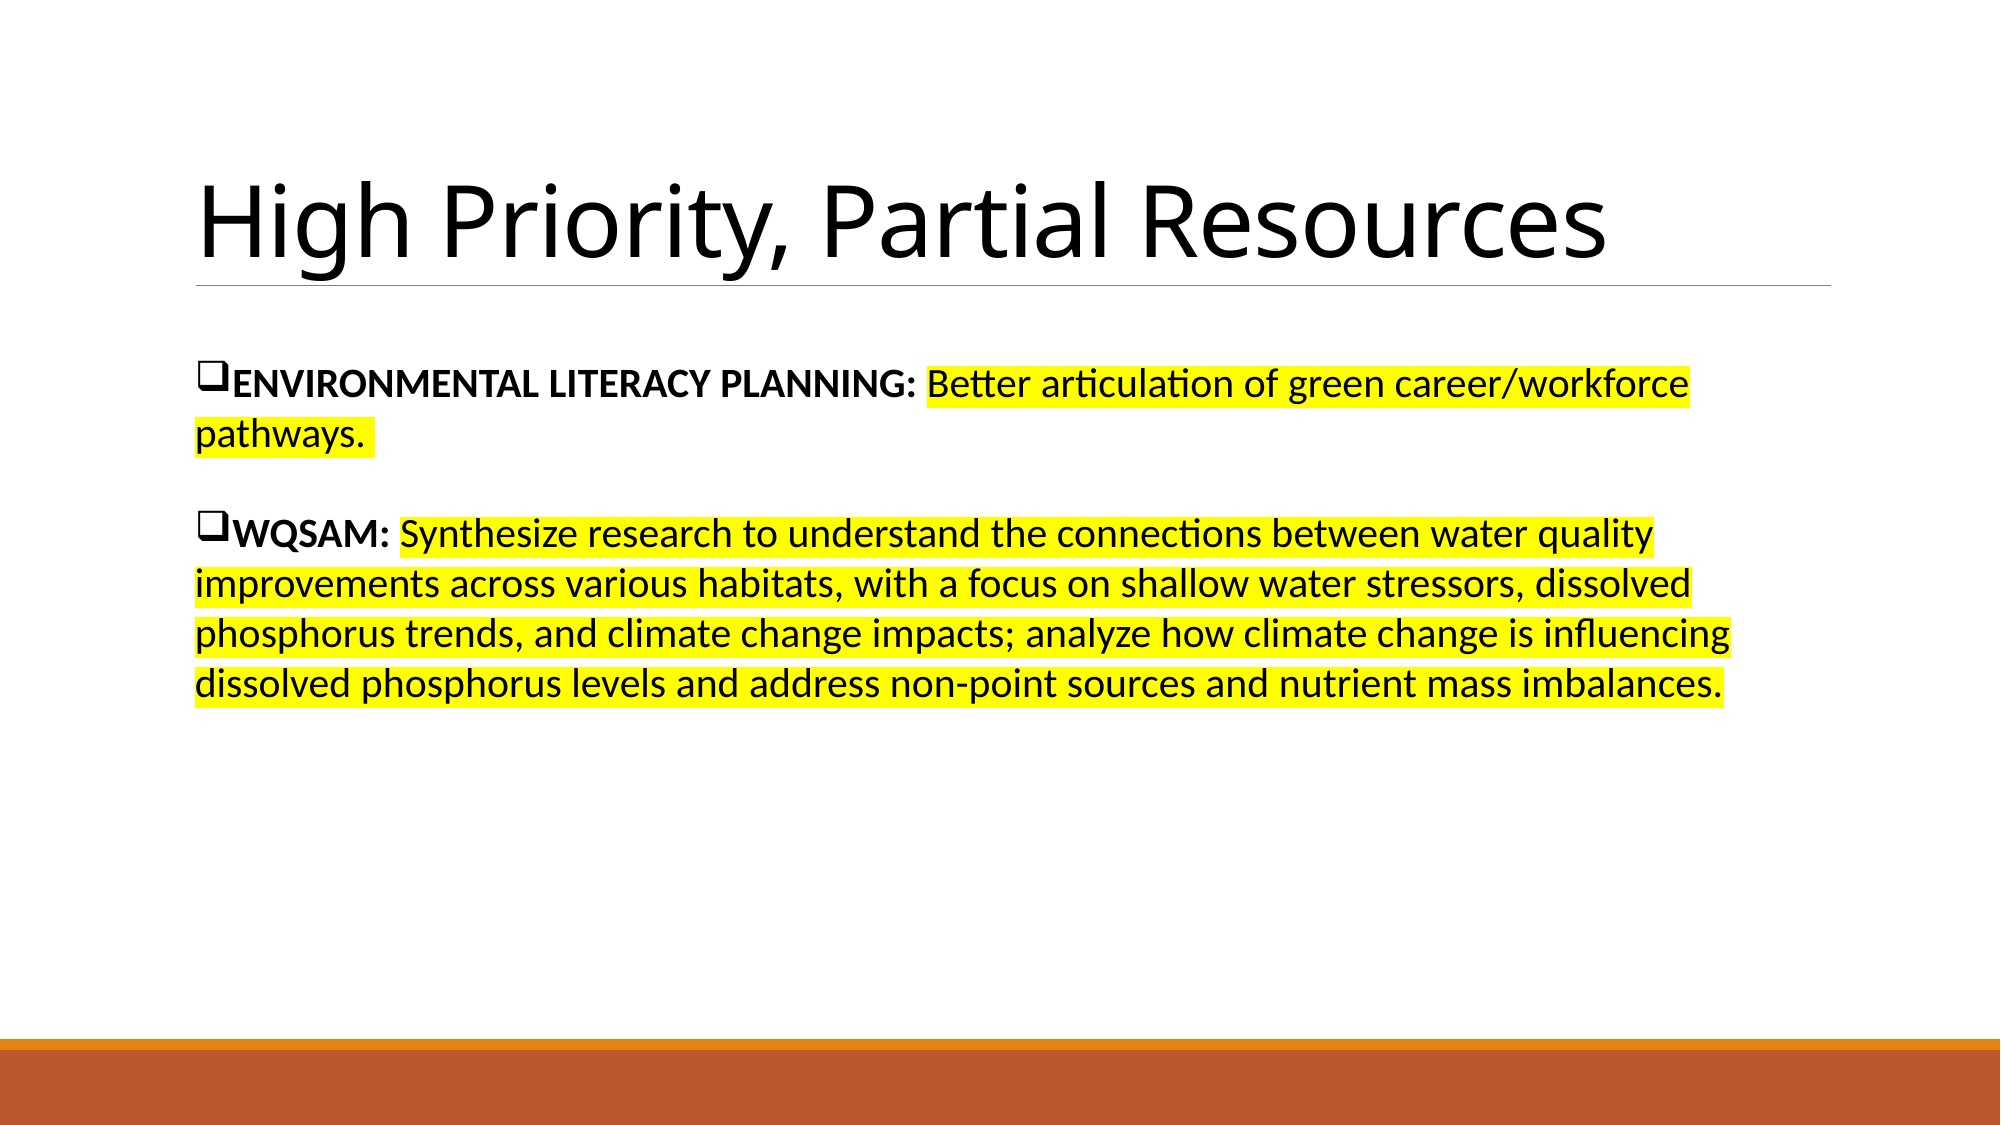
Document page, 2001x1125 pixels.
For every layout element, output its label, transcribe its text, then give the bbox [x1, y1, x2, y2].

text_box ENVIRONMENTAL LITERACY PLANNING: Better articulation of green career/workforce pathways. WQSAM: Synthesize research to understand the connections between water quality improvements across various habitats, with a focus on shallow water stressors, dissolved phosphorus trends, and climate change impacts; analyze how climate change is influencing dissolved phosphorus levels and address non-point sources and nutrient mass imbalances. [180, 348, 1804, 764]
list [180, 302, 1830, 963]
title High Priority, Partial Resources [180, 47, 1830, 285]
